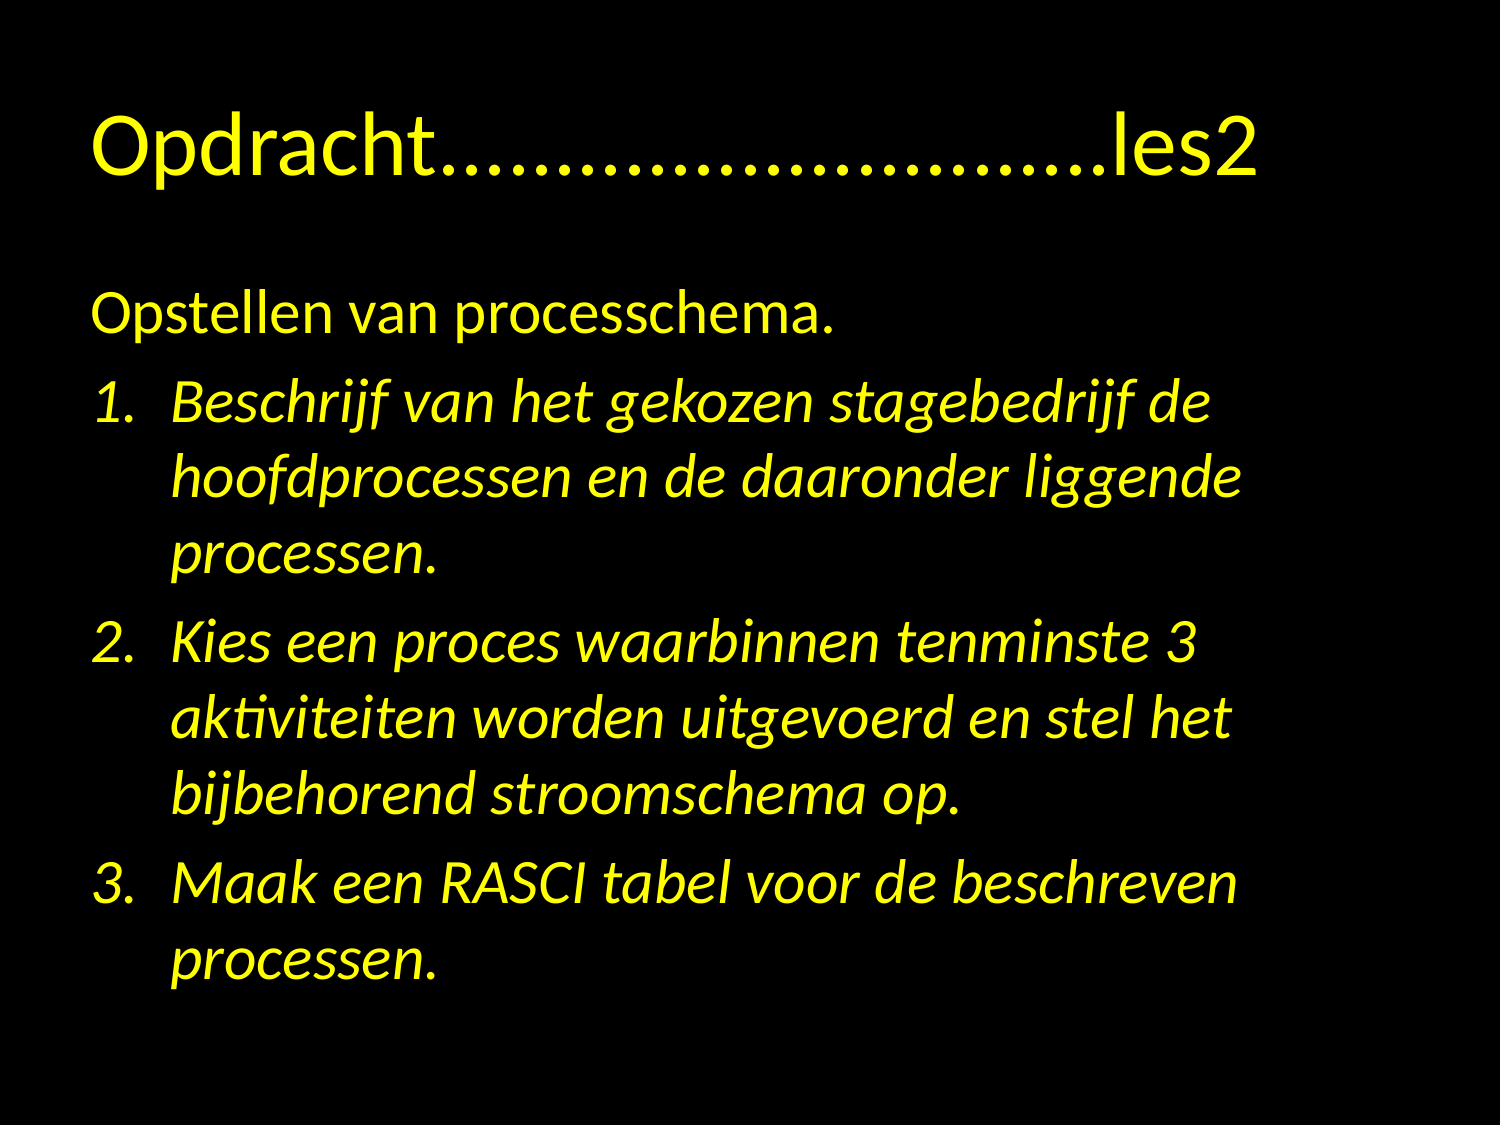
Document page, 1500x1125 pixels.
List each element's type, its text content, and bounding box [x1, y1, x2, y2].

list Opstellen van processchema. Beschrijf van het gekozen stagebedrijf de hoofdprocessen en de daaronder liggende processen. Kies een proces waarbinnen tenminste 3 aktiviteiten worden uitgevoerd en stel het bijbehorend stroomschema op. Maak een RASCI tabel voor de beschreven processen. [75, 262, 1425, 1005]
title Opdracht.............................les2 [75, 45, 1425, 233]
